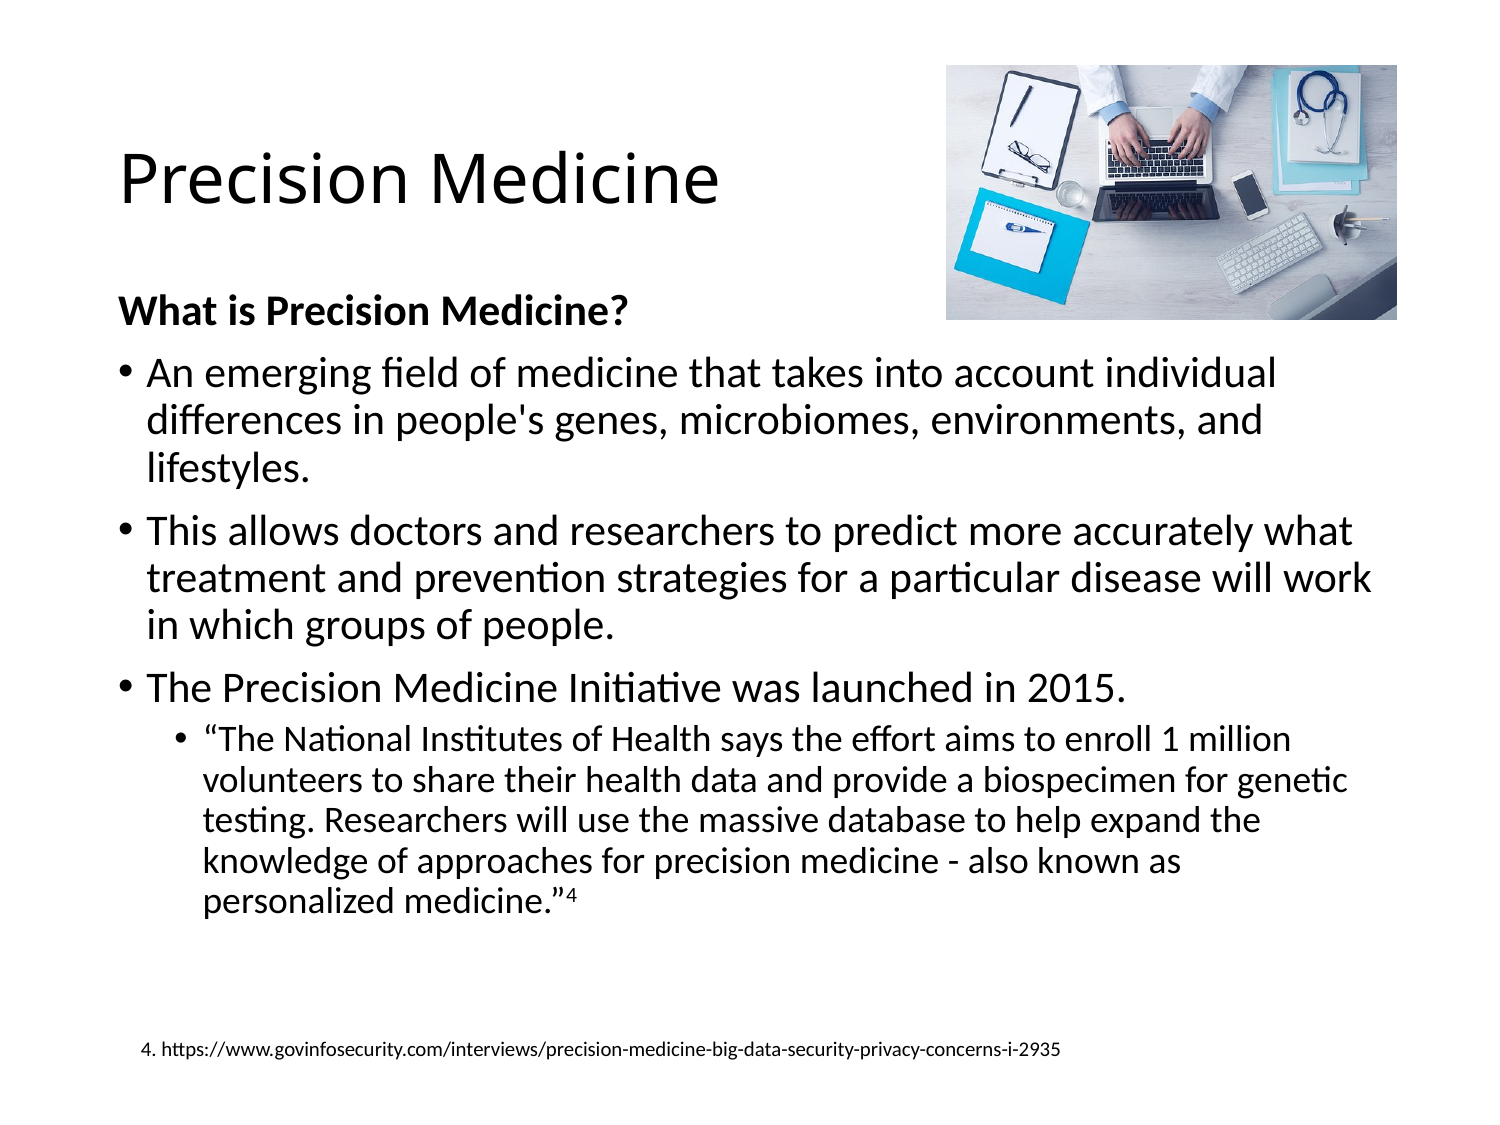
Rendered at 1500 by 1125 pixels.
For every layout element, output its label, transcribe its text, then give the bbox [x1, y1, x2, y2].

text_box 4. https://www.govinfosecurity.com/interviews/precision-medicine-big-data-security-privacy-concerns-i-2935 [126, 1028, 1303, 1093]
picture [946, 65, 1397, 320]
title Precision Medicine [102, 114, 946, 247]
list What is Precision Medicine? An emerging field of medicine that takes into account individual differences in people's genes, microbiomes, environments, and lifestyles. This allows doctors and researchers to predict more accurately what treatment and prevention strategies for a particular disease will work in which groups of people. The Precision Medicine Initiative was launched in 2015. “The National Institutes of Health says the effort aims to enroll 1 million volunteers to share their health data and provide a biospecimen for genetic testing. Researchers will use the massive database to help expand the knowledge of approaches for precision medicine - also known as personalized medicine.”4 [102, 247, 1398, 903]
